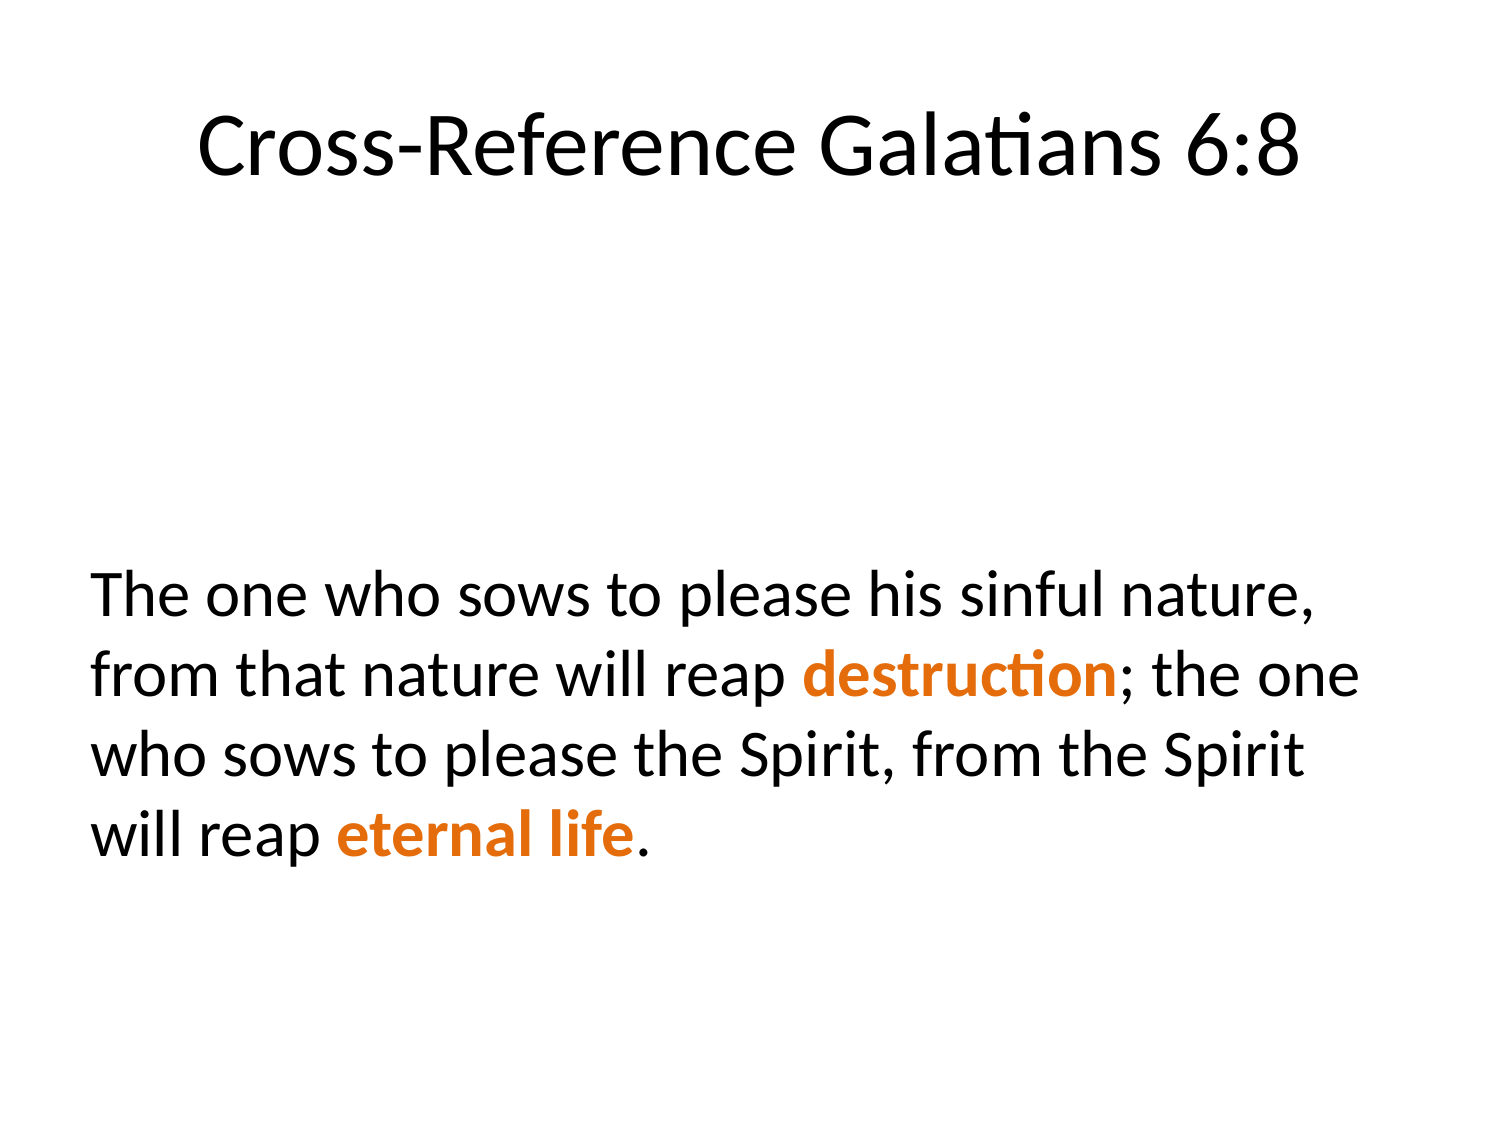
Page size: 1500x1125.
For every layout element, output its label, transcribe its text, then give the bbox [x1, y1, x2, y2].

list The one who sows to please his sinful nature, from that nature will reap destruction; the one who sows to please the Spirit, from the Spirit will reap eternal life. [75, 262, 1425, 1005]
title Cross-Reference Galatians 6:8 [75, 45, 1425, 233]
